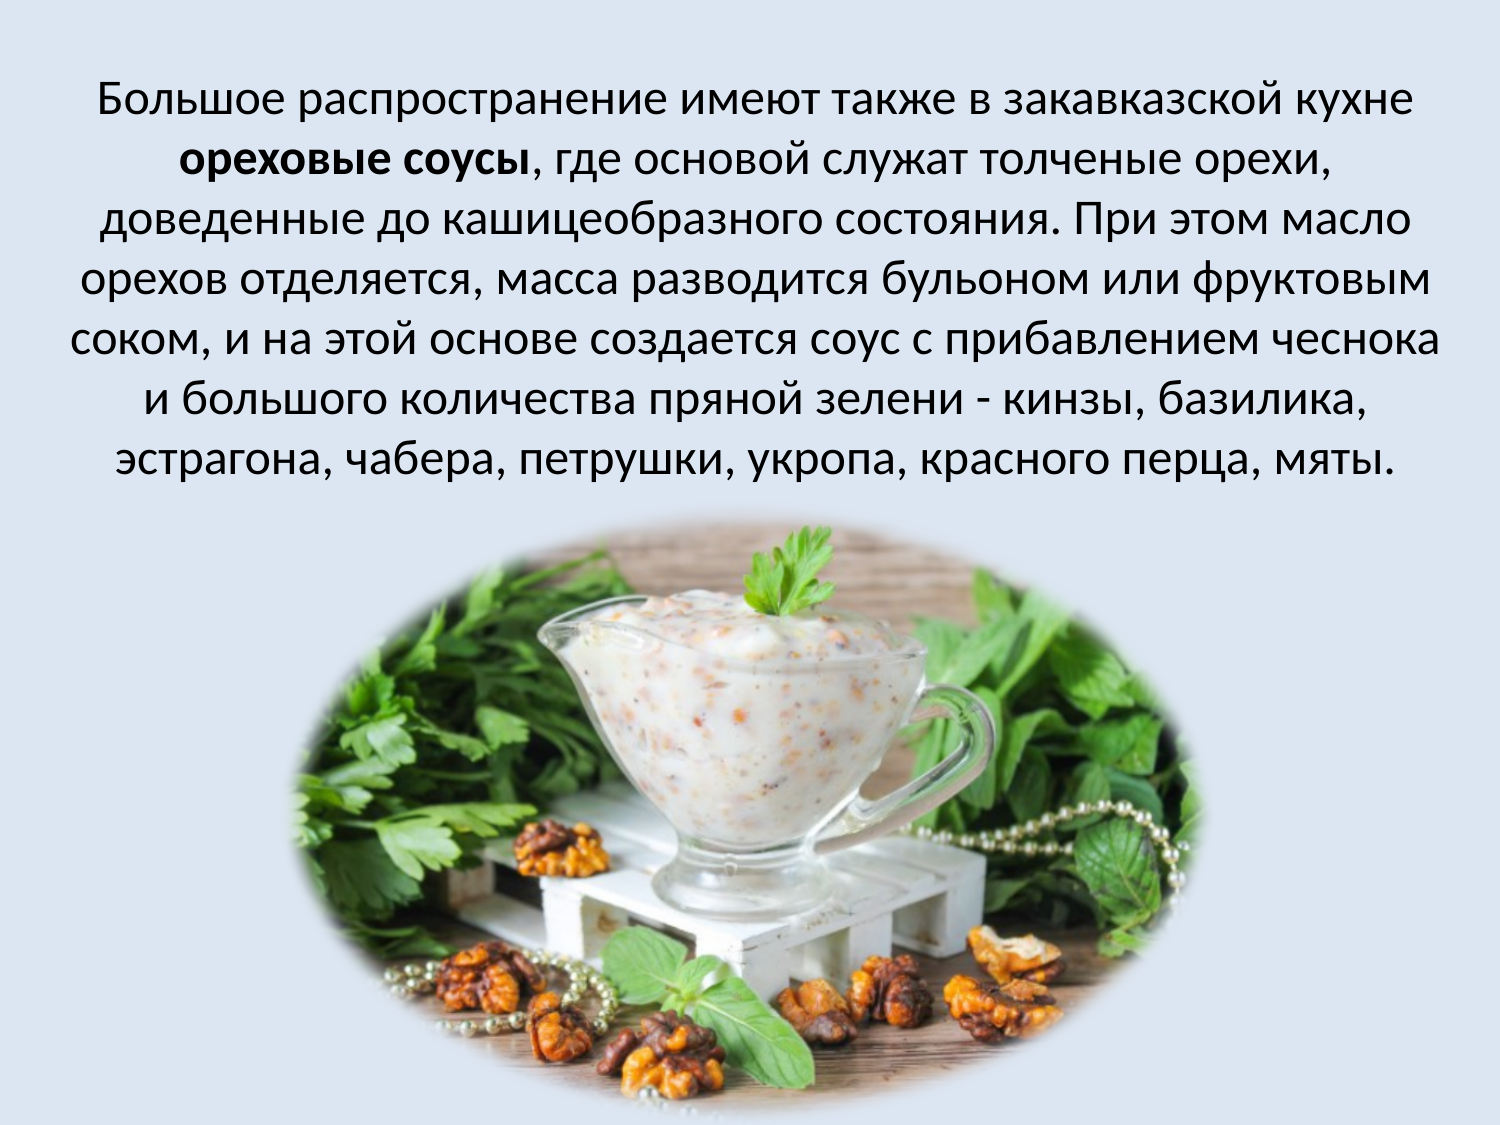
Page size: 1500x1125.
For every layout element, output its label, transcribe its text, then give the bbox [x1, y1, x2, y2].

picture [277, 499, 1216, 1125]
title Большое распространение имеют также в закавказской кухне ореховые соусы, где основой служат толченые орехи, доведенные до кашицеобразного состояния. При этом масло орехов отделяется, масса разводится бульоном или фруктовым соком, и на этой основе создается соус с прибавлением чеснока и большого количества пряной зелени - кинзы, базилика, эстрагона, чабера, петрушки, укропа, красного перца, мяты. [41, 45, 1471, 504]
